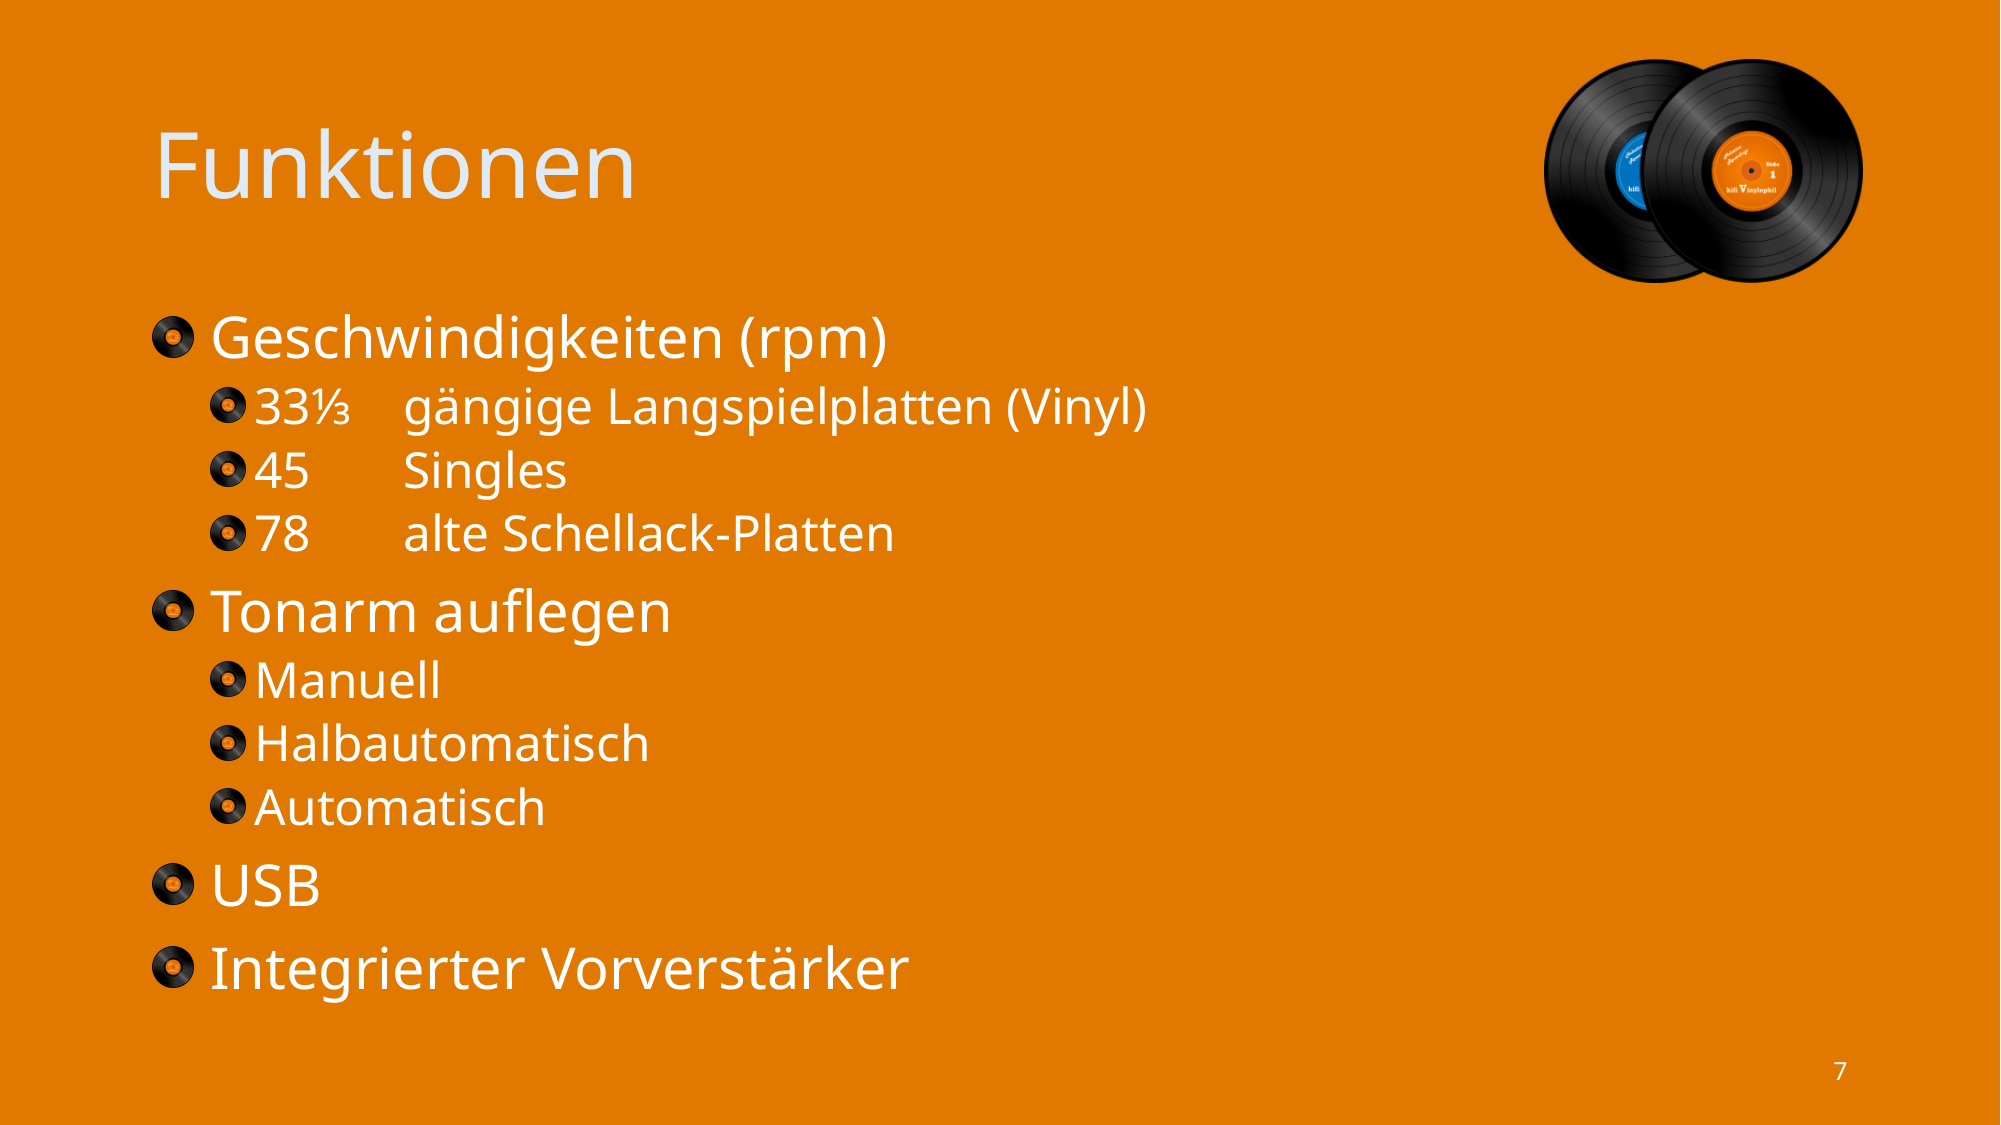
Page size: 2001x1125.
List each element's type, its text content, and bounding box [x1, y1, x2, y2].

title Funktionen [137, 59, 1496, 278]
picture [210, 725, 246, 761]
picture [152, 590, 194, 631]
picture [152, 863, 194, 905]
picture [152, 946, 194, 988]
picture [210, 661, 246, 697]
slide_number 7 [1412, 1042, 1863, 1103]
picture [210, 788, 246, 824]
picture [210, 451, 246, 487]
picture [1544, 59, 1863, 283]
picture [210, 515, 246, 551]
picture [152, 316, 194, 358]
picture [210, 387, 246, 423]
list Geschwindigkeiten (rpm) 33⅓ gängige Langspielplatten (Vinyl) 45 Singles 78 alte Schellack-Platten Tonarm auflegen Manuell Halbautomatisch Automatisch USB Integrierter Vorverstärker [137, 301, 1863, 1016]
